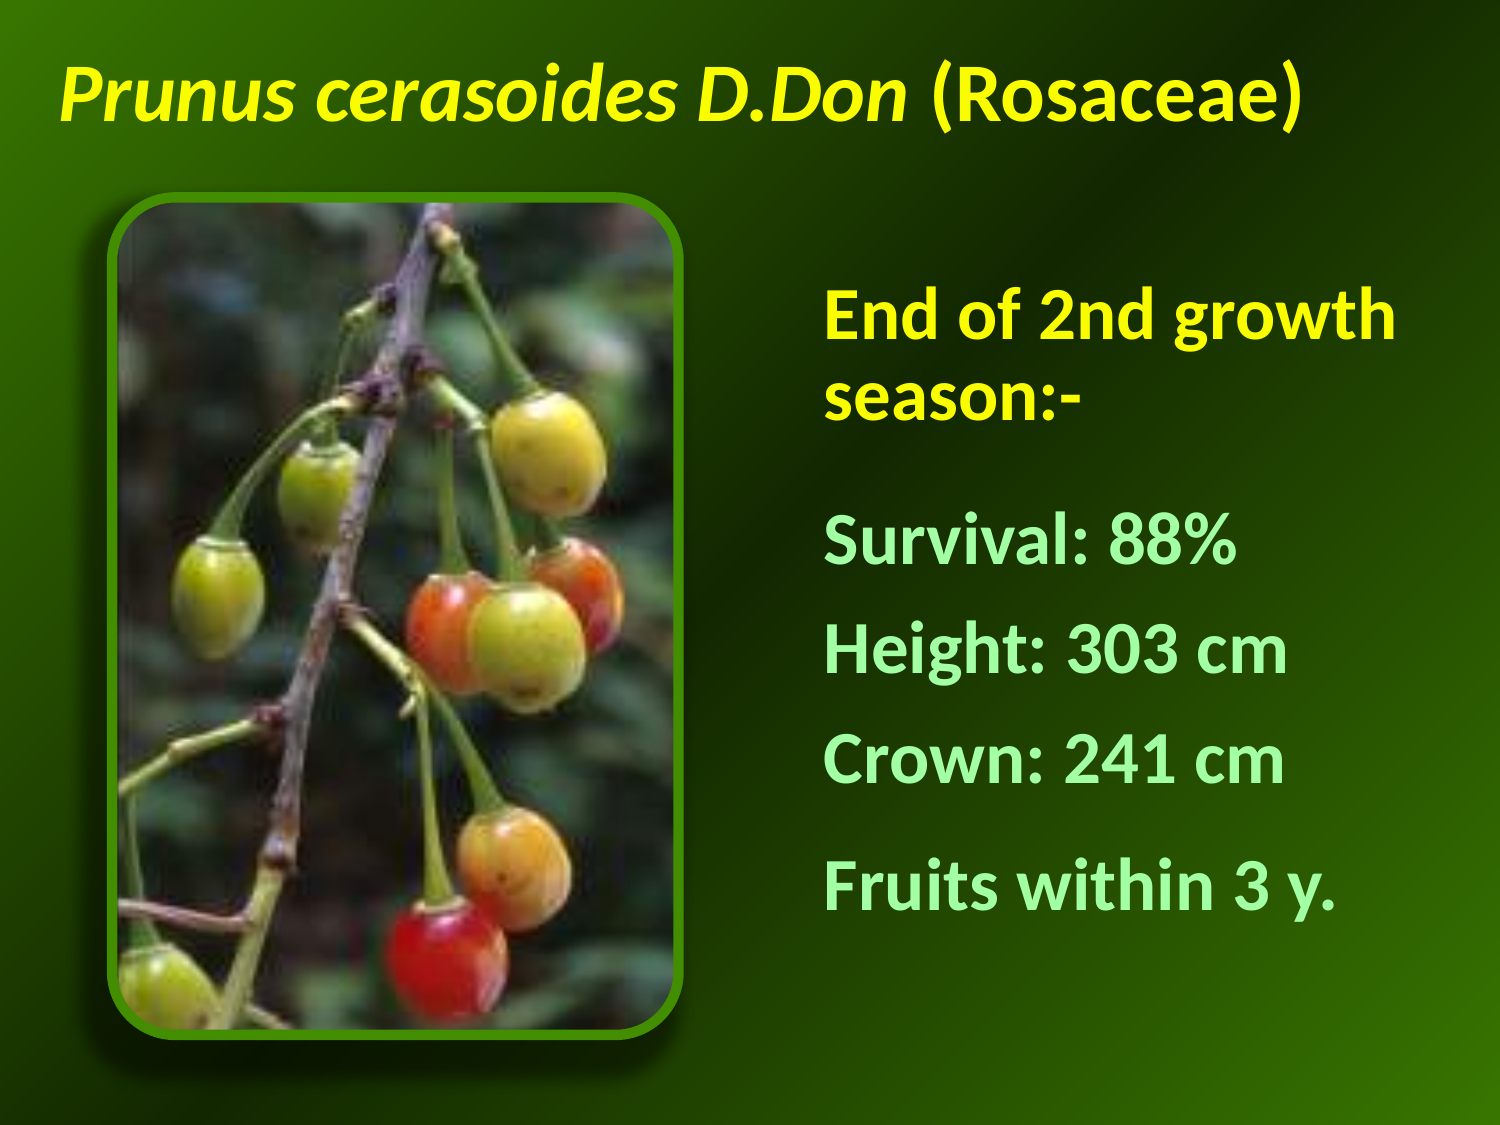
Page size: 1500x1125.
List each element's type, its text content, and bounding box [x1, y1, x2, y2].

text_box Survival: 88% Height: 303 cm Crown: 241 cm Fruits within 3 y. [808, 499, 1500, 933]
text_box End of 2nd growth season:- [808, 267, 1498, 444]
list Prunus cerasoides D.Don (Rosaceae) [0, 30, 1500, 131]
picture [111, 197, 679, 1036]
